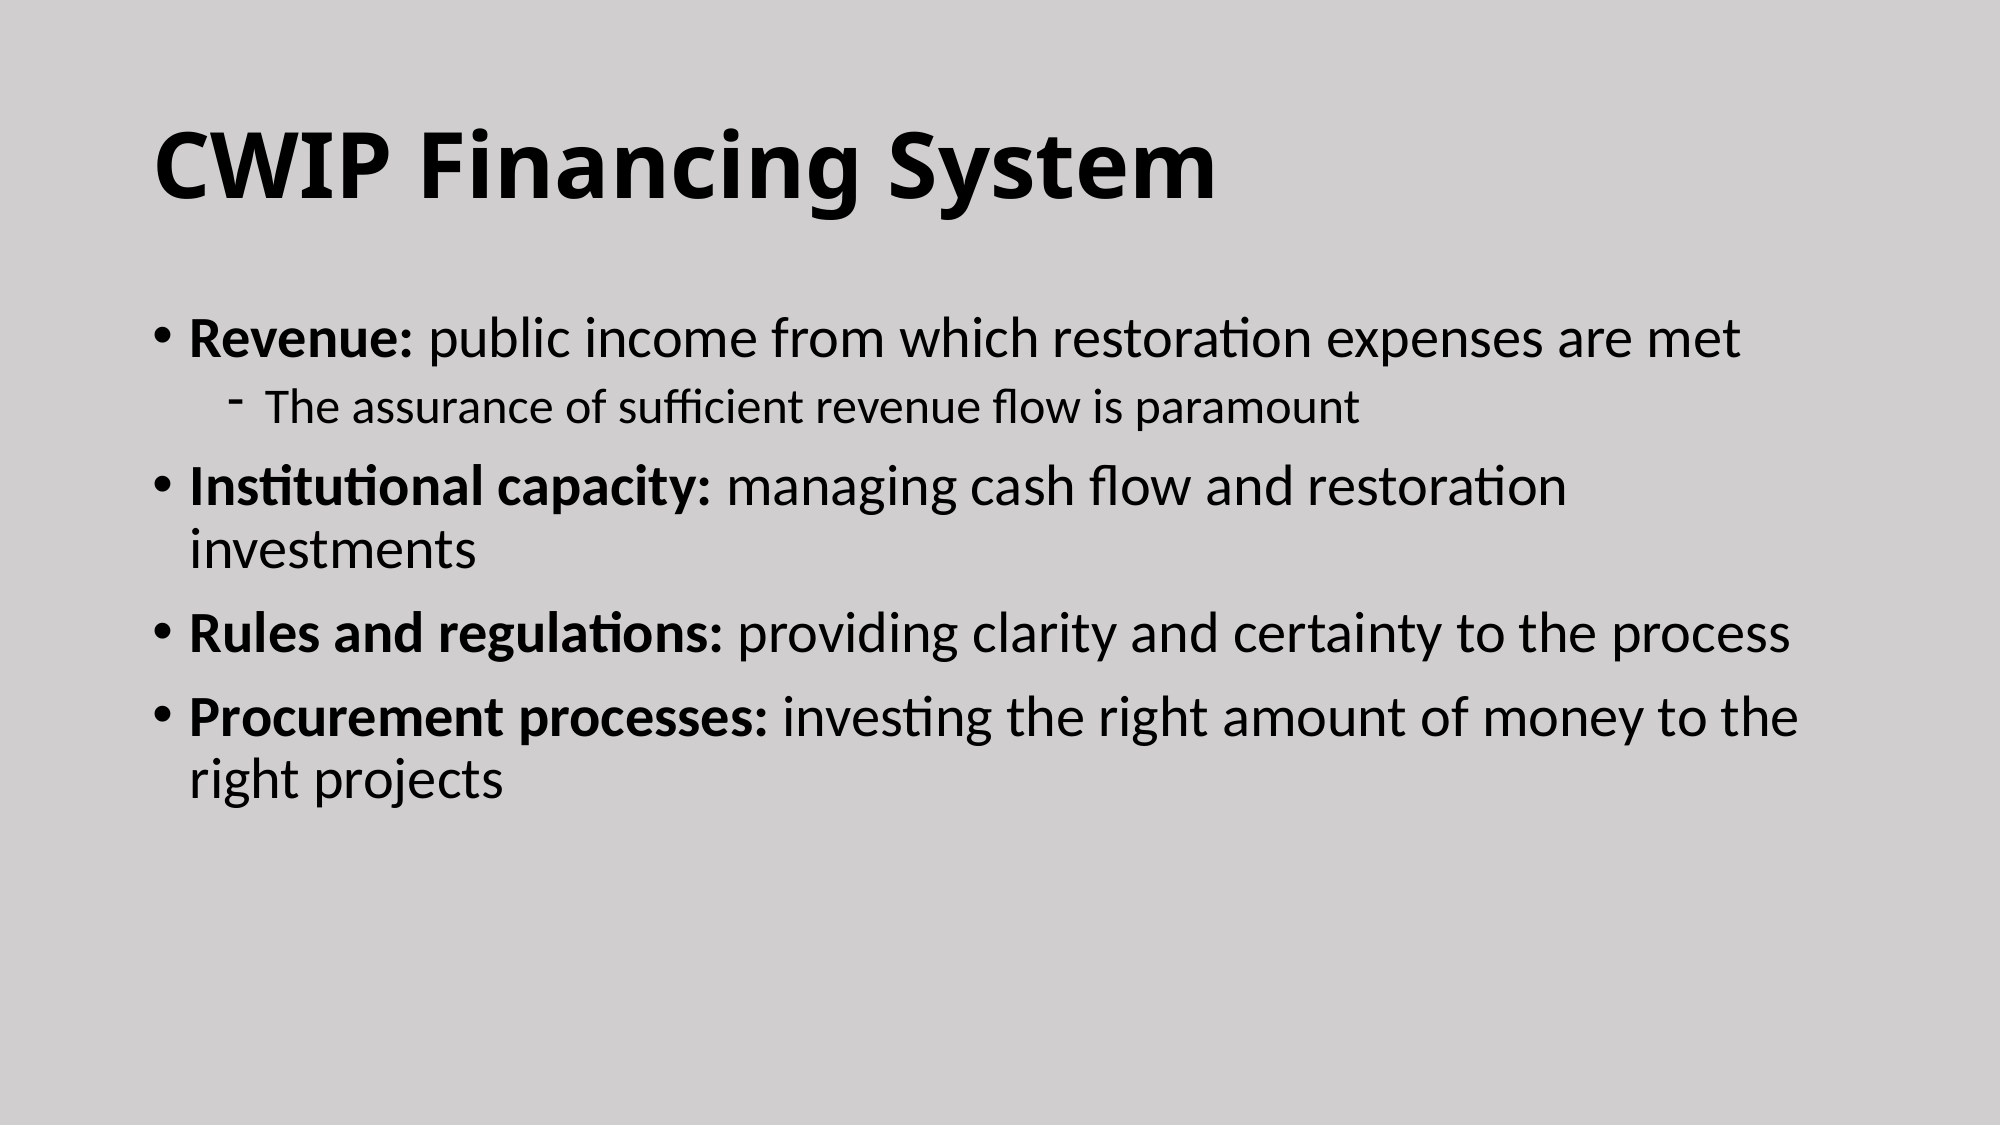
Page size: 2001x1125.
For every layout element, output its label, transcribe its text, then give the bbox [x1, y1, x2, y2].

list Revenue: public income from which restoration expenses are met The assurance of sufficient revenue flow is paramount Institutional capacity: managing cash flow and restoration investments Rules and regulations: providing clarity and certainty to the process Procurement processes: investing the right amount of money to the right projects [137, 299, 1863, 1014]
title CWIP Financing System [137, 59, 1863, 278]
